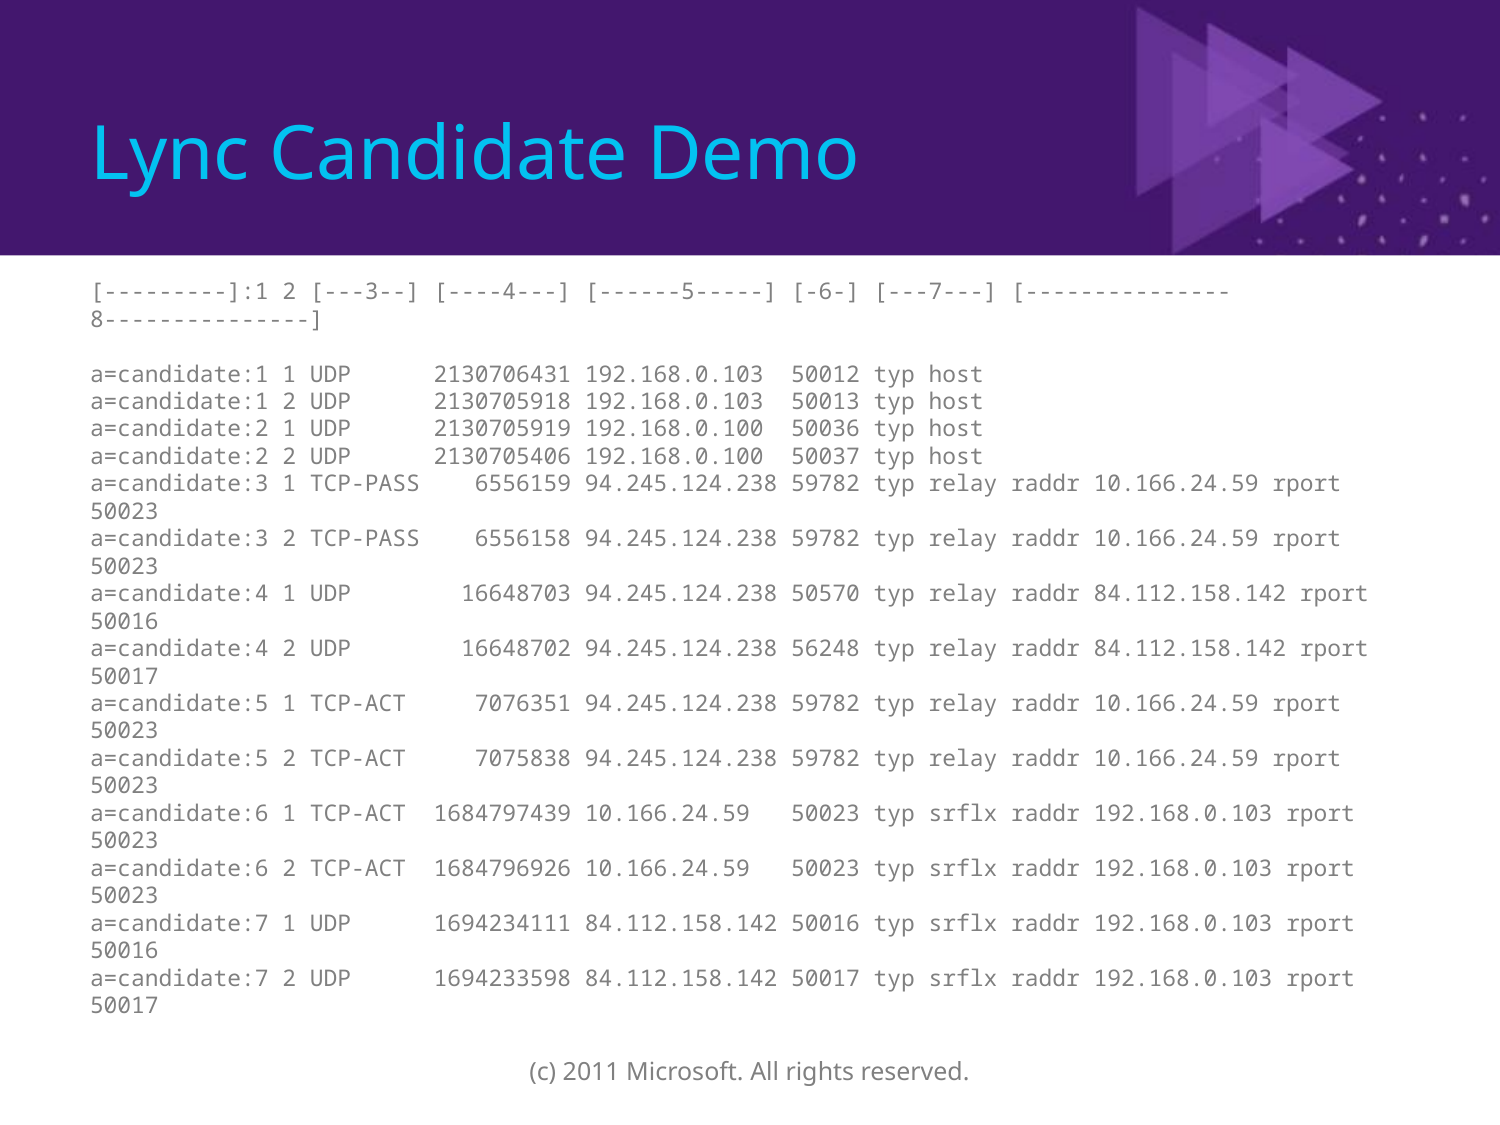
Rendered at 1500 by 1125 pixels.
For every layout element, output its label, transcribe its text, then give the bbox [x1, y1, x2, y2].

footer (c) 2011 Microsoft. All rights reserved. [512, 1056, 988, 1103]
text_box [---------]:1 2 [---3--] [----4---] [------5-----] [-6-] [---7---] [---------------8---------------] a=candidate:1 1 UDP 2130706431 192.168.0.103 50012 typ host a=candidate:1 2 UDP 2130705918 192.168.0.103 50013 typ host a=candidate:2 1 UDP 2130705919 192.168.0.100 50036 typ host a=candidate:2 2 UDP 2130705406 192.168.0.100 50037 typ host a=candidate:3 1 TCP-PASS 6556159 94.245.124.238 59782 typ relay raddr 10.166.24.59 rport 50023 a=candidate:3 2 TCP-PASS 6556158 94.245.124.238 59782 typ relay raddr 10.166.24.59 rport 50023 a=candidate:4 1 UDP 16648703 94.245.124.238 50570 typ relay raddr 84.112.158.142 rport 50016 a=candidate:4 2 UDP 16648702 94.245.124.238 56248 typ relay raddr 84.112.158.142 rport 50017 a=candidate:5 1 TCP-ACT 7076351 94.245.124.238 59782 typ relay raddr 10.166.24.59 rport 50023 a=candidate:5 2 TCP-ACT 7075838 94.245.124.238 59782 typ relay raddr 10.166.24.59 rport 50023 a=candidate:6 1 TCP-ACT 1684797439 10.166.24.59 50023 typ srflx raddr 192.168.0.103 rport 50023 a=candidate:6 2 TCP-ACT 1684796926 10.166.24.59 50023 typ srflx raddr 192.168.0.103 rport 50023 a=candidate:7 1 UDP 1694234111 84.112.158.142 50016 typ srflx raddr 192.168.0.103 rport 50016 a=candidate:7 2 UDP 1694233598 84.112.158.142 50017 typ srflx raddr 192.168.0.103 rport 50017 [75, 267, 1424, 1056]
title Lync Candidate Demo [75, 56, 1425, 244]
picture [0, 0, 1500, 255]
